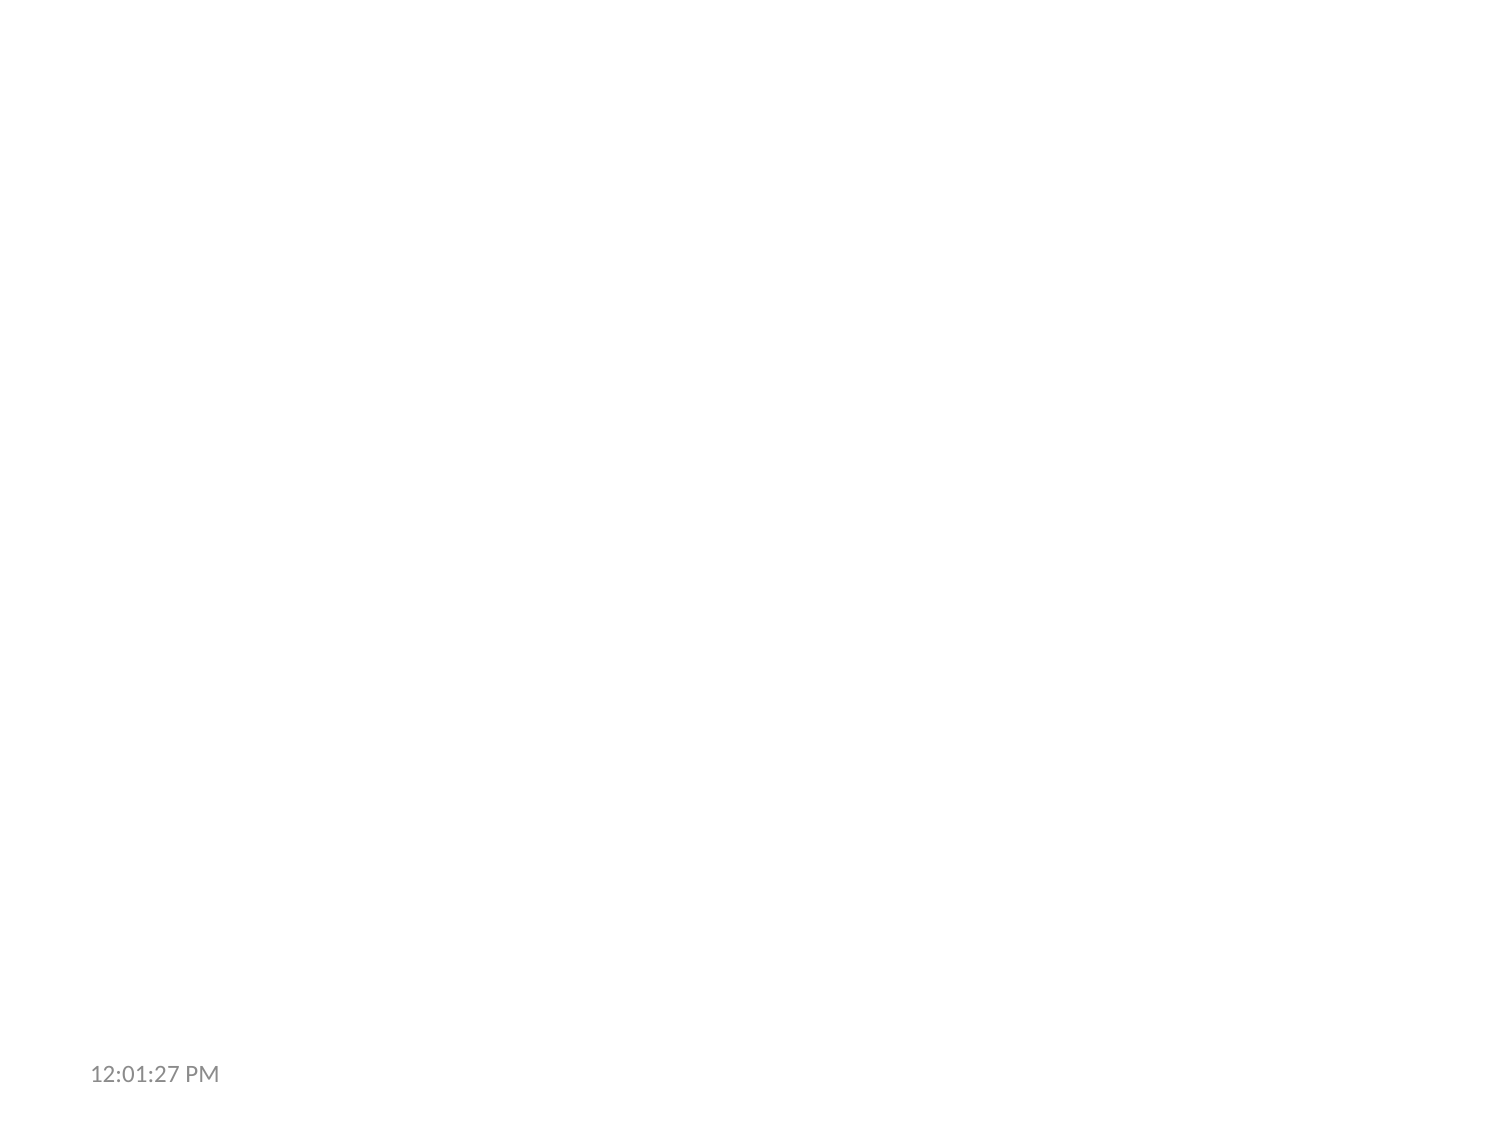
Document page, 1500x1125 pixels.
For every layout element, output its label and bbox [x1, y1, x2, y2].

slide_number [75, 1042, 425, 1103]
